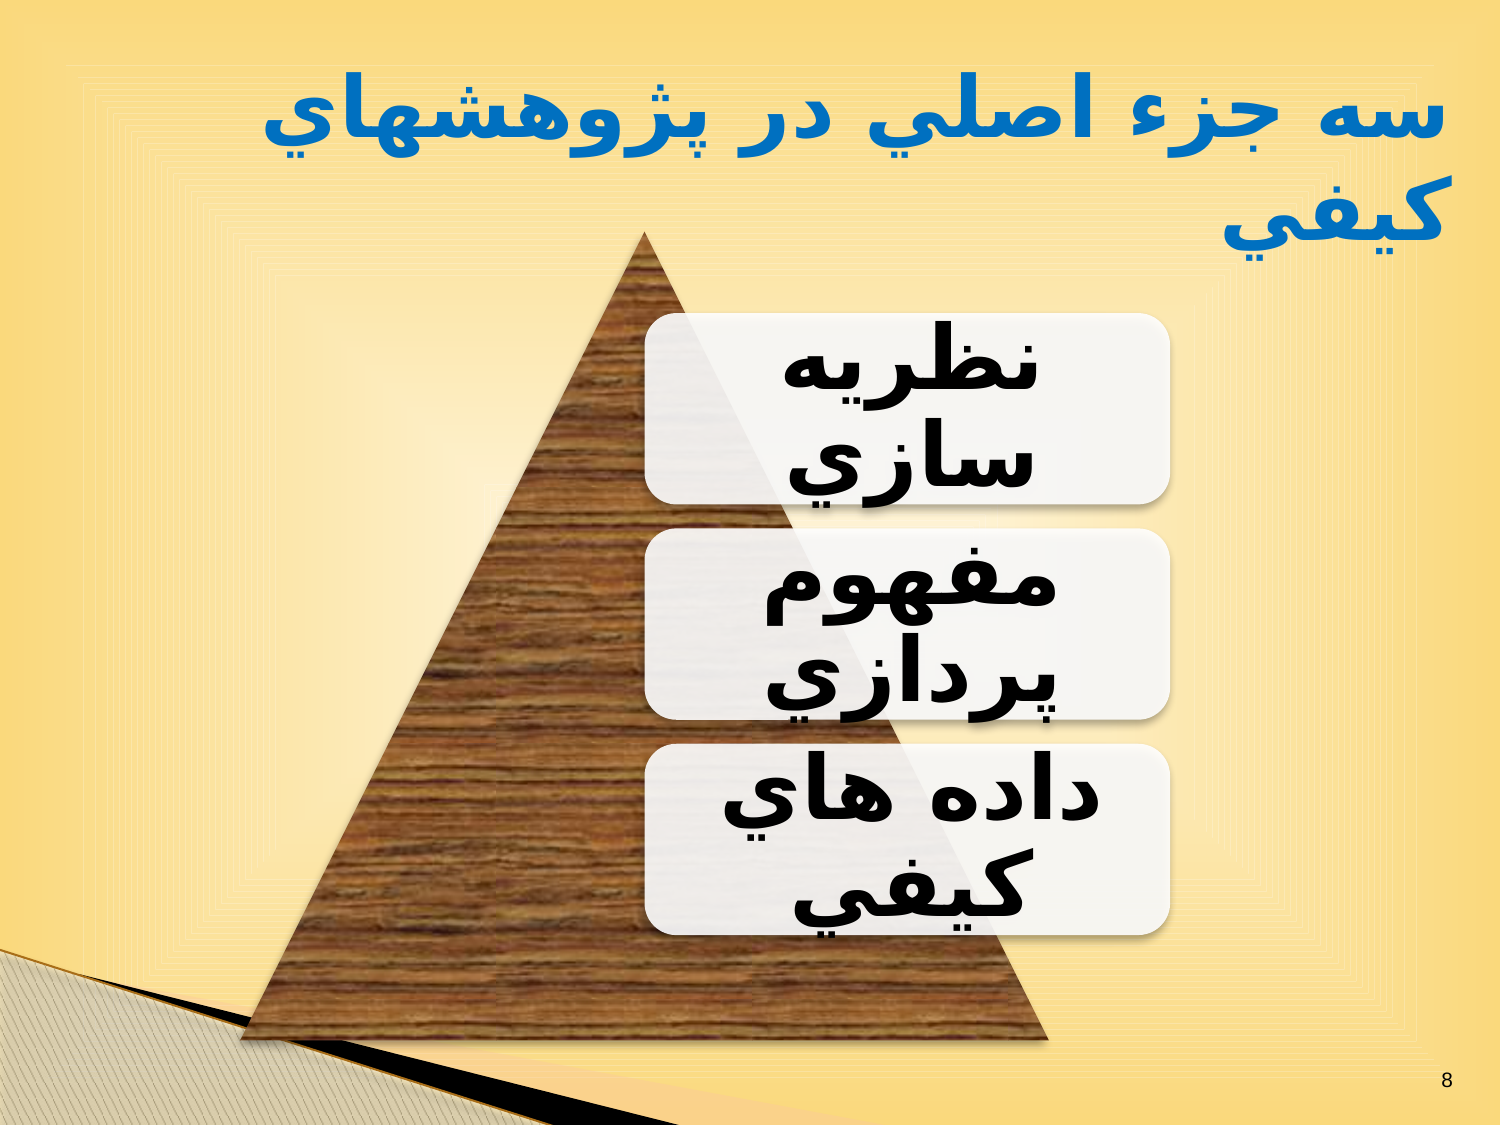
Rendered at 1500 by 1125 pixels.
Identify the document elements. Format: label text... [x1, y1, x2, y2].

title سه جزء اصلي در پژوهشهاي کيفي [123, 35, 1468, 275]
slide_number 8 [1139, 1024, 1468, 1100]
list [0, 231, 1411, 1041]
